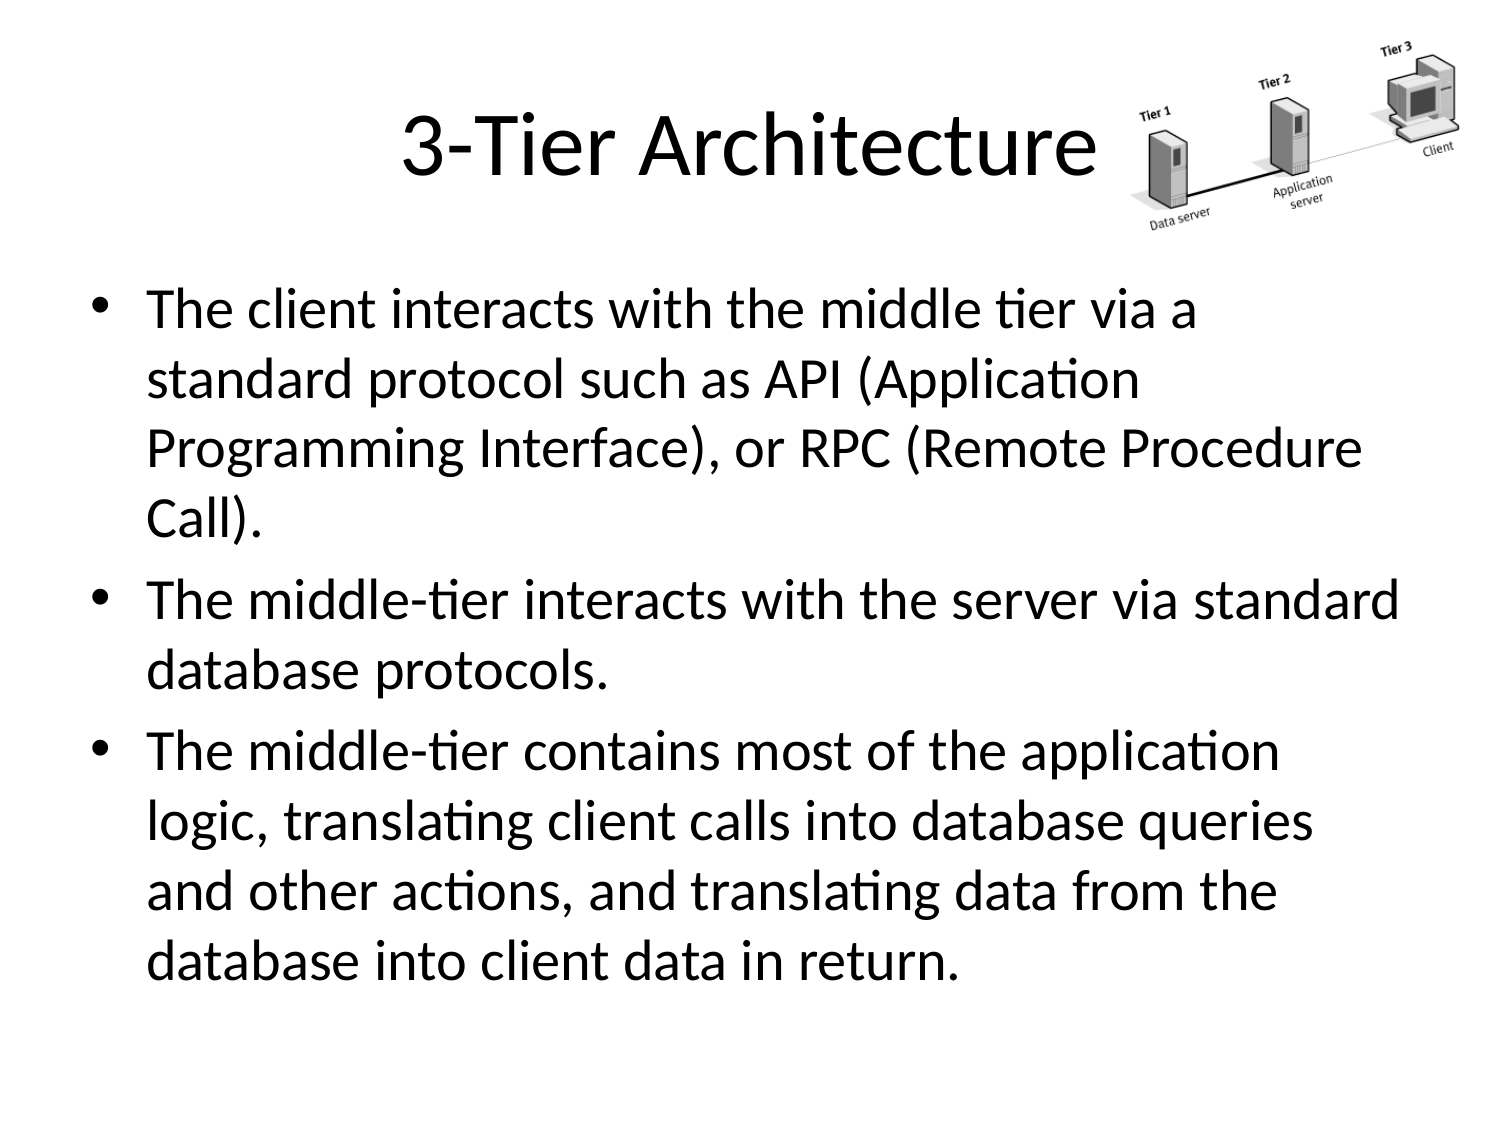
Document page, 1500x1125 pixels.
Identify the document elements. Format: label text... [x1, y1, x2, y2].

title 3-Tier Architecture [75, 45, 1122, 233]
list The client interacts with the middle tier via a standard protocol such as API (Application Programming Interface), or RPC (Remote Procedure Call). The middle-tier interacts with the server via standard database protocols. The middle-tier contains most of the application logic, translating client calls into database queries and other actions, and translating data from the database into client data in return. [75, 262, 1425, 1005]
picture [1127, 39, 1462, 232]
